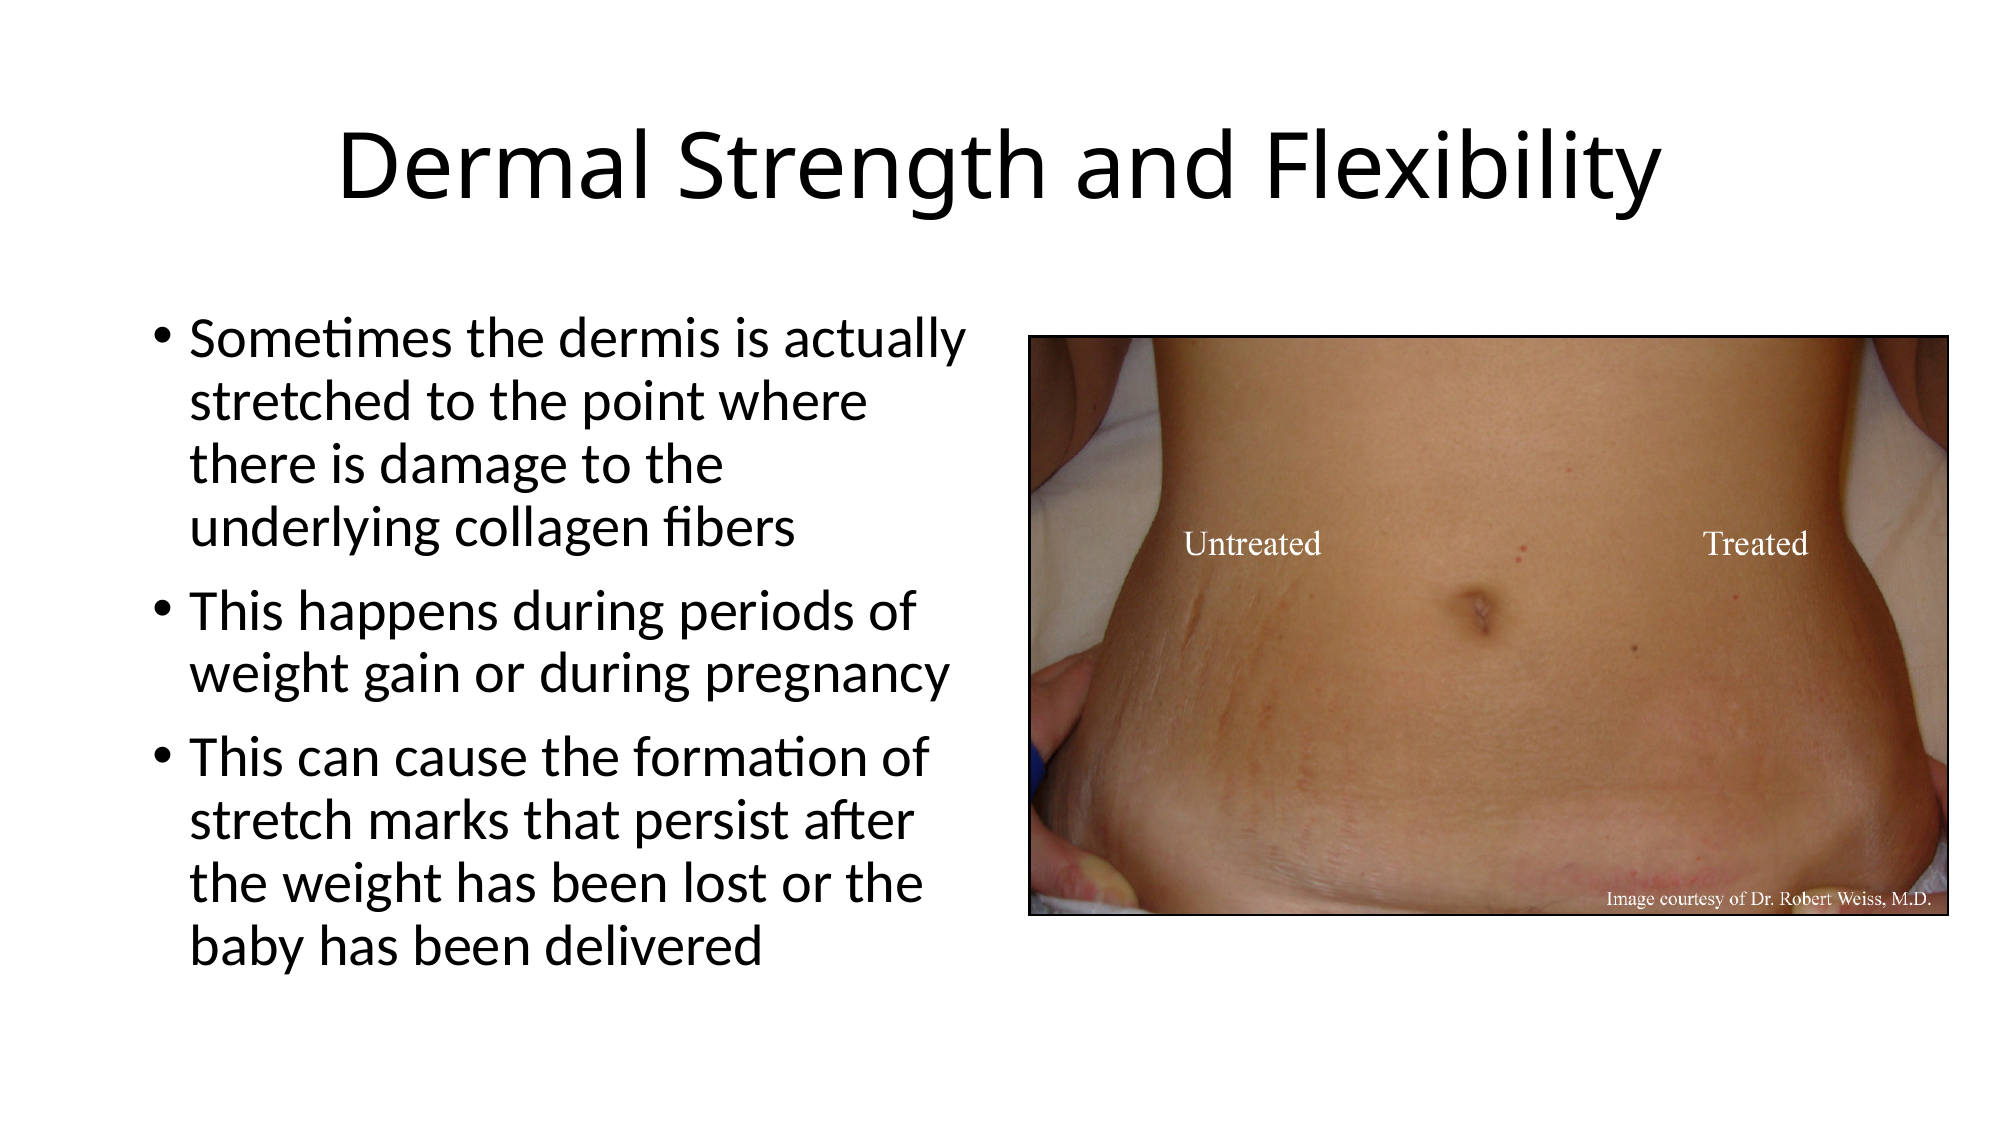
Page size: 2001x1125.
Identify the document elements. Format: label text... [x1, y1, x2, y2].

title Dermal Strength and Flexibility [137, 59, 1863, 278]
picture [1028, 335, 1950, 916]
list Sometimes the dermis is actually stretched to the point where there is damage to the underlying collagen fibers This happens during periods of weight gain or during pregnancy This can cause the formation of stretch marks that persist after the weight has been lost or the baby has been delivered [137, 299, 988, 1014]
